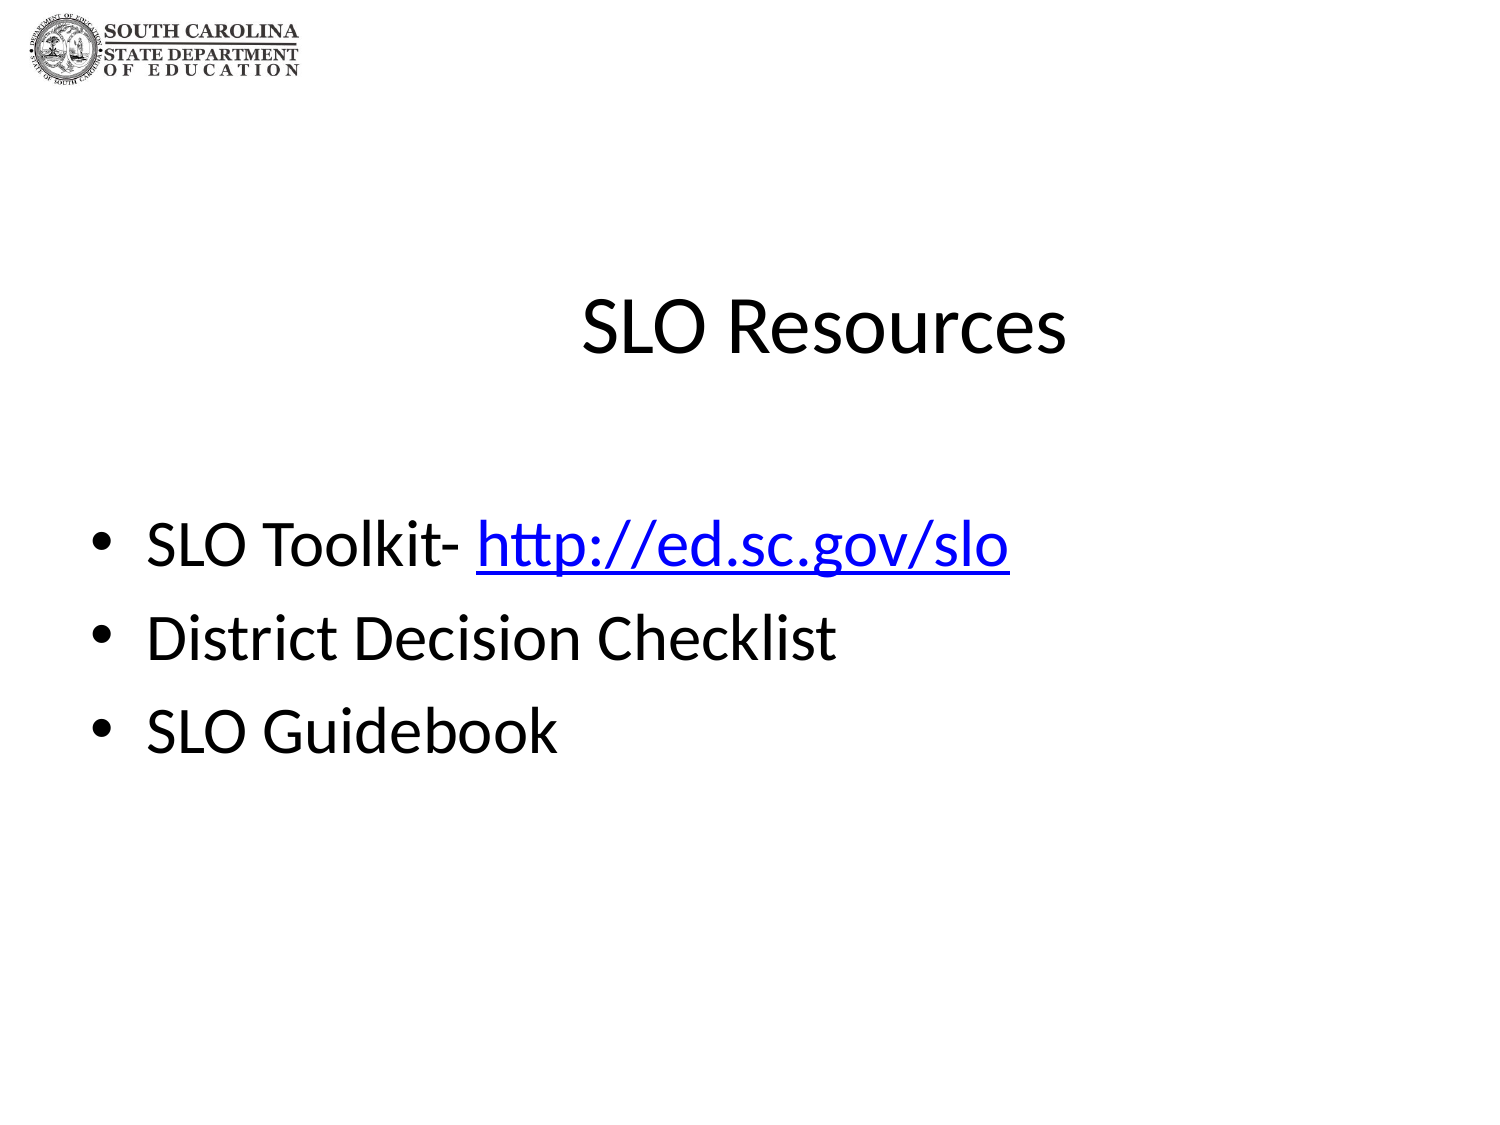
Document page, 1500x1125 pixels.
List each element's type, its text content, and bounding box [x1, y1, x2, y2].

list SLO Resources SLO Toolkit- http://ed.sc.gov/slo District Decision Checklist SLO Guidebook [75, 262, 1425, 1005]
picture [24, 12, 313, 90]
